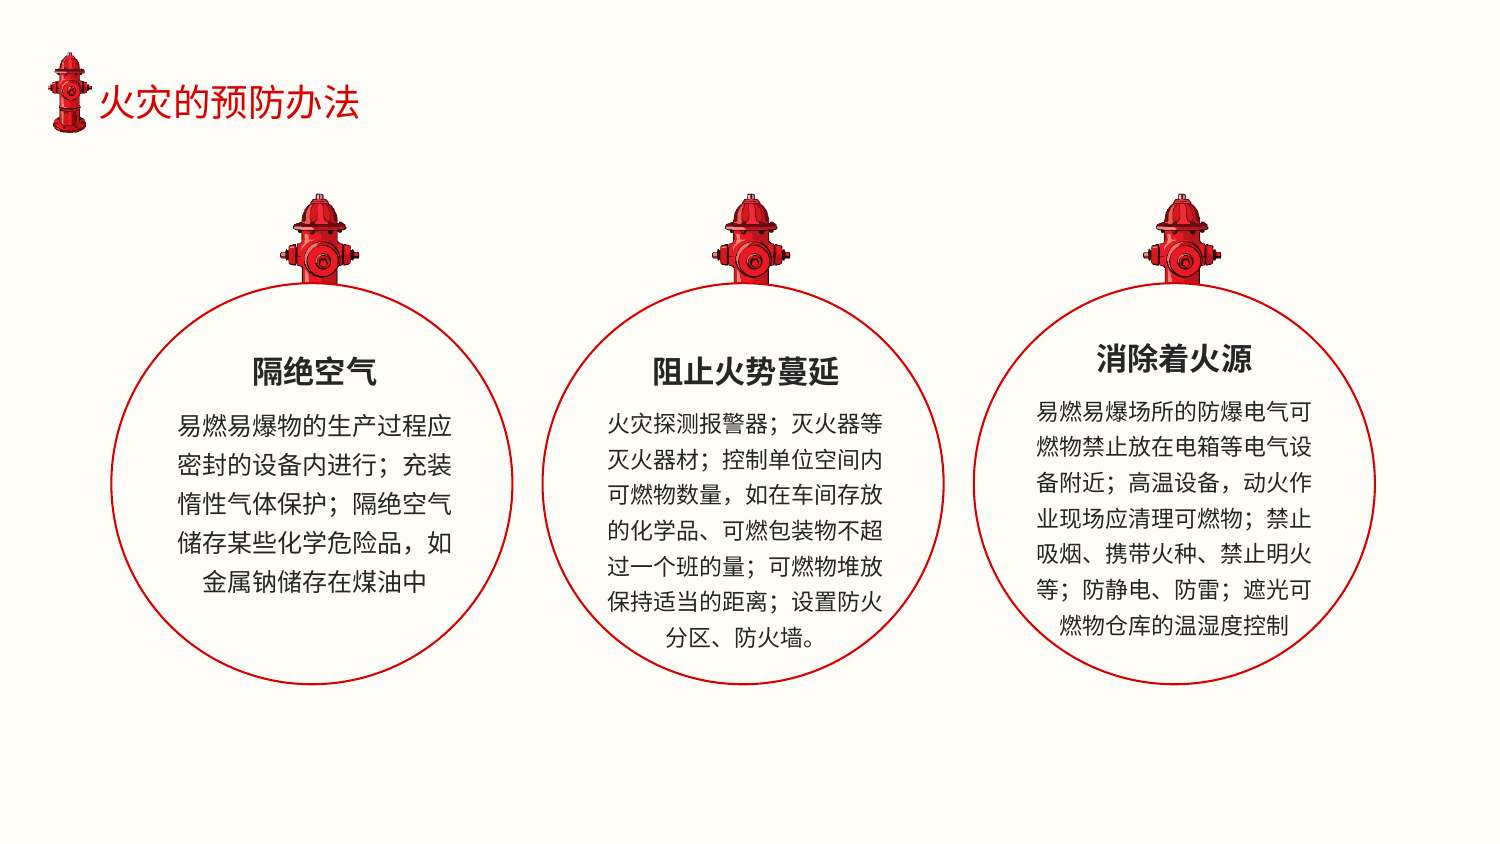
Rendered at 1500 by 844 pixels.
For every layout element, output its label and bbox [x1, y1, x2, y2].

picture [37, 46, 102, 137]
text_box [542, 183, 944, 685]
text_box [111, 183, 513, 685]
text_box [973, 183, 1375, 685]
